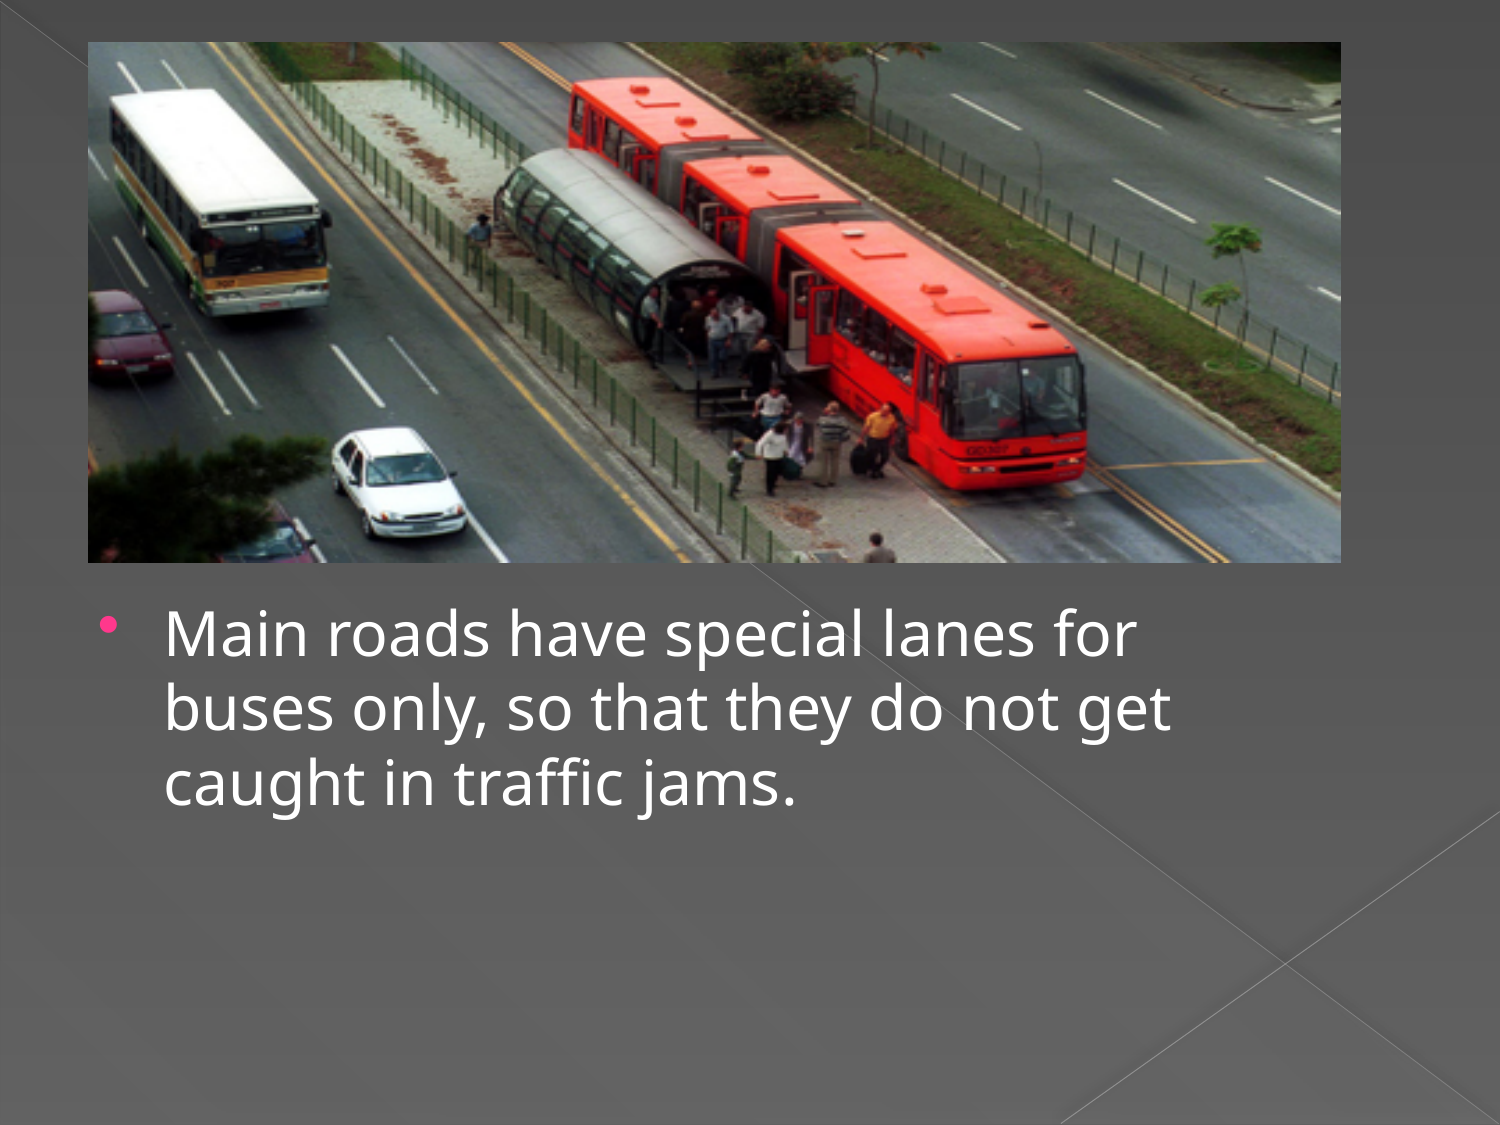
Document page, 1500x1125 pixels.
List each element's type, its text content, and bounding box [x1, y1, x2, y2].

list Main roads have special lanes for buses only, so that they do not get caught in traffic jams. [75, 586, 1294, 1005]
picture [88, 42, 1341, 563]
